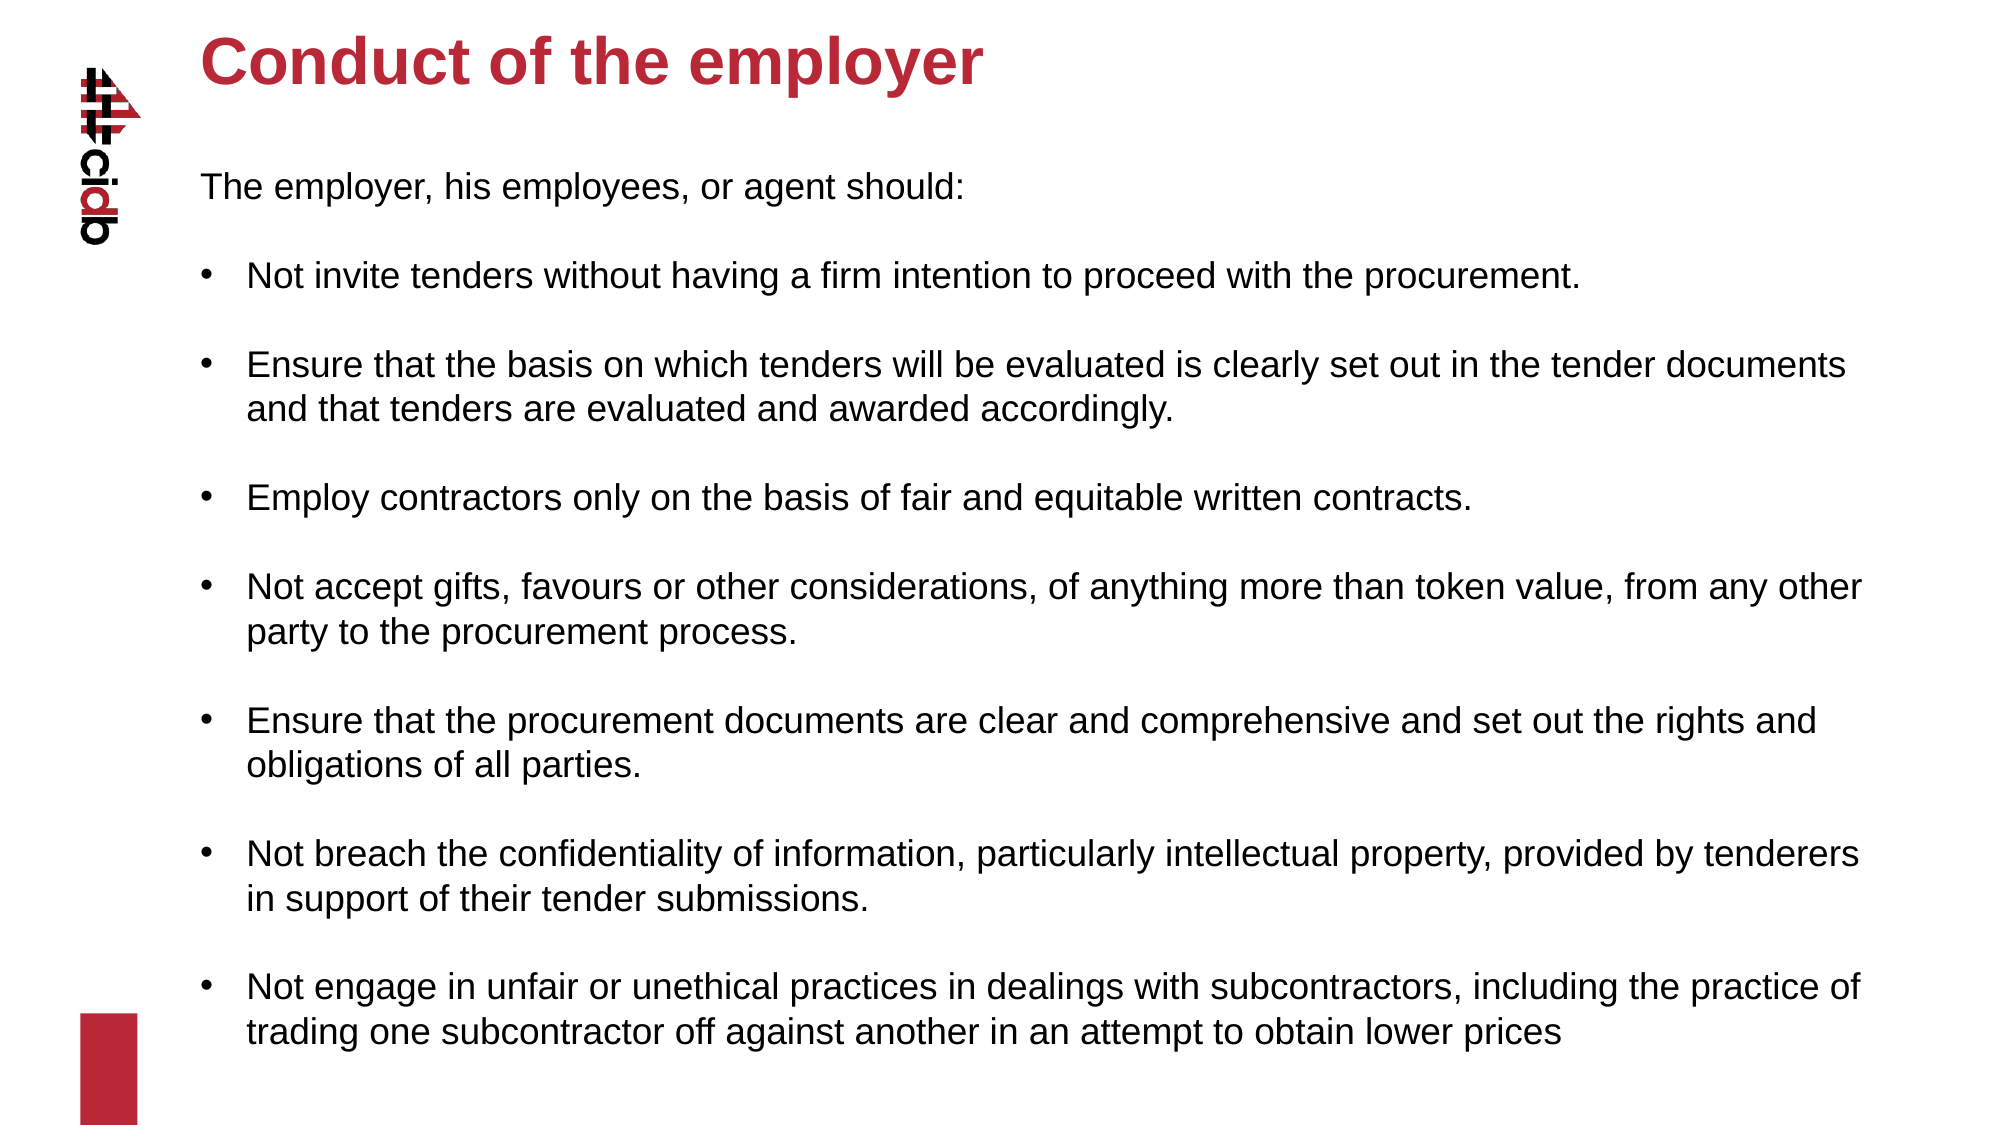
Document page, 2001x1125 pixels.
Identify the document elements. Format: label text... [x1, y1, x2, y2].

list The employer, his employees, or agent should: Not invite tenders without having a firm intention to proceed with the procurement. Ensure that the basis on which tenders will be evaluated is clearly set out in the tender documents and that tenders are evaluated and awarded accordingly. Employ contractors only on the basis of fair and equitable written contracts. Not accept gifts, favours or other considerations, of anything more than token value, from any other party to the procurement process. Ensure that the procurement documents are clear and comprehensive and set out the rights and obligations of all parties. Not breach the confidentiality of information, particularly intellectual property, provided by tenderers in support of their tender submissions. Not engage in unfair or unethical practices in dealings with subcontractors, including the practice of trading one subcontractor off against another in an attempt to obtain lower prices [200, 162, 1888, 1054]
picture [70, 60, 148, 253]
title Conduct of the employer [200, 18, 1583, 99]
